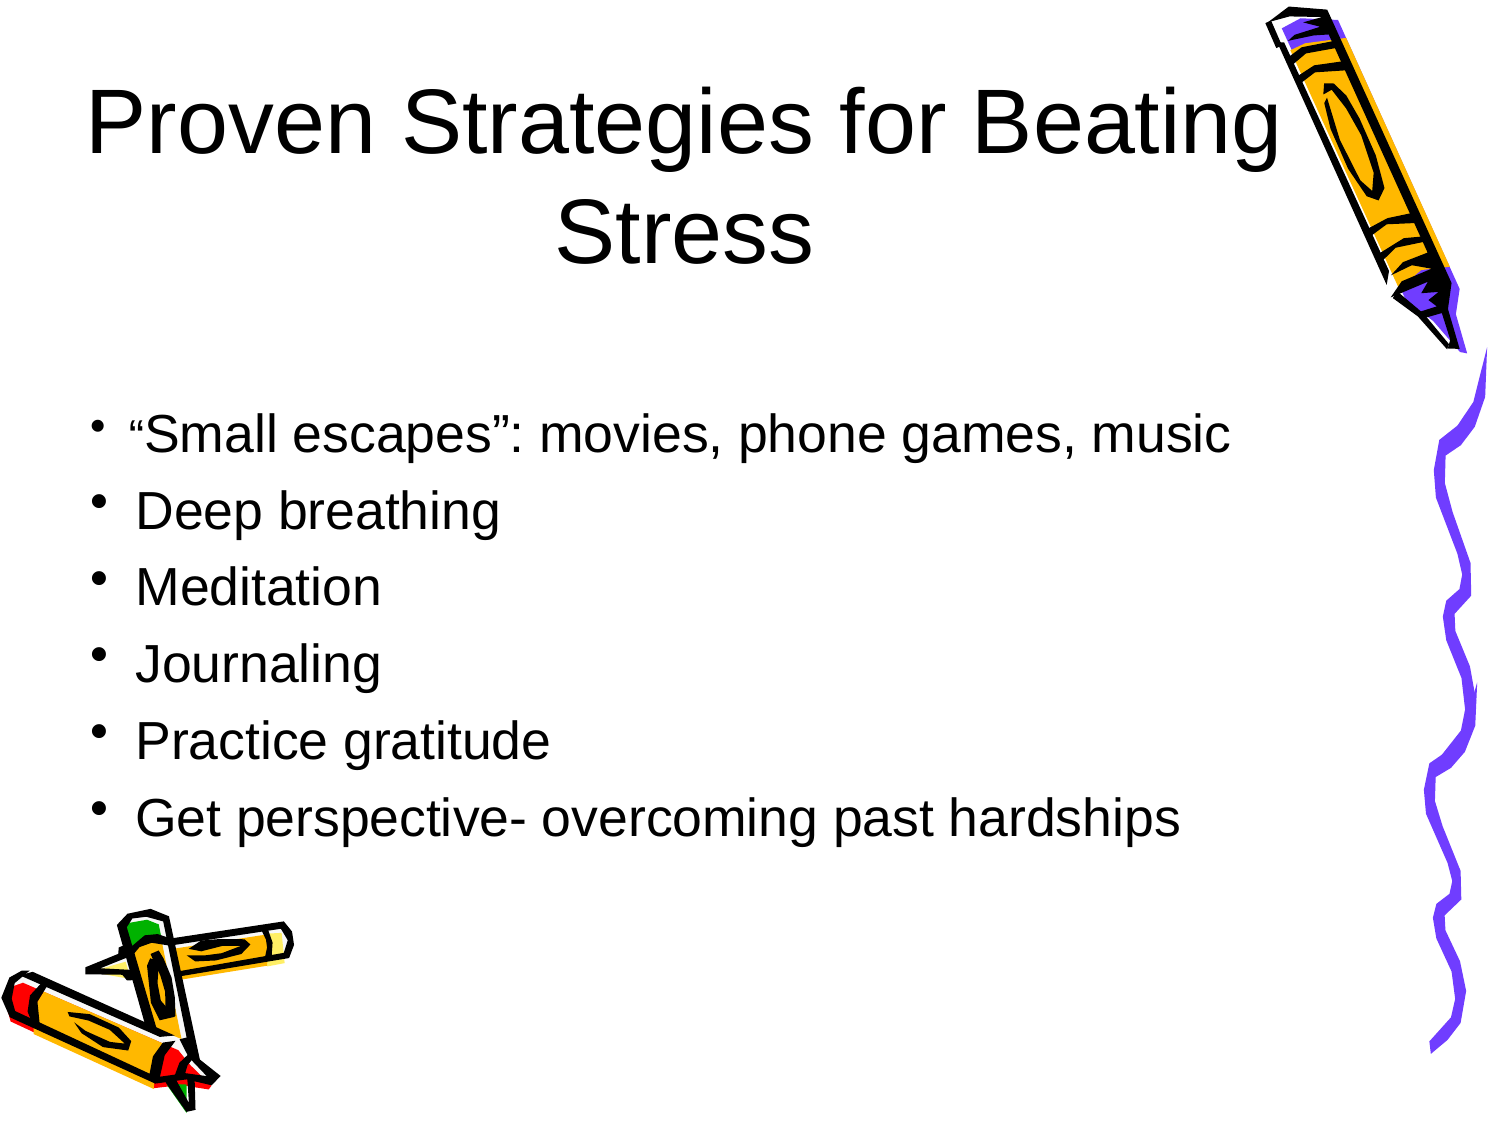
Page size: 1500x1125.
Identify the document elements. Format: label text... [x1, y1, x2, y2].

title Proven Strategies for Beating Stress [47, 44, 1324, 283]
list “Small escapes”: movies, phone games, music Deep breathing Meditation Journaling Practice gratitude Get perspective- overcoming past hardships [89, 398, 1366, 1009]
